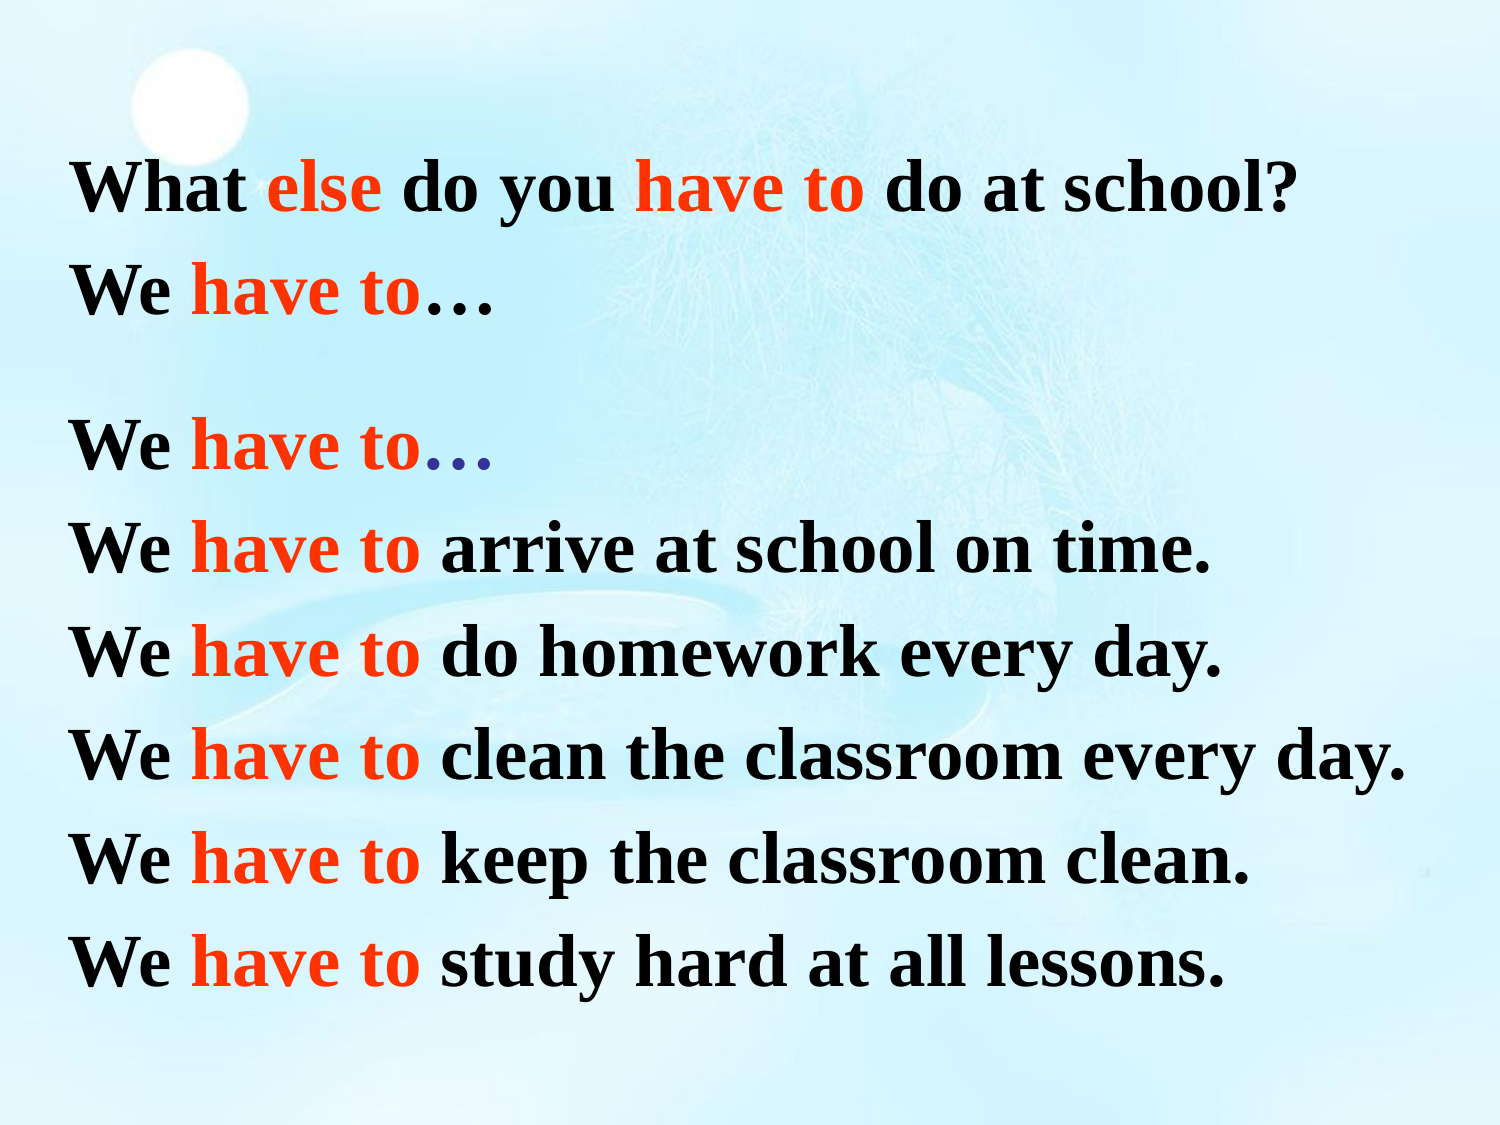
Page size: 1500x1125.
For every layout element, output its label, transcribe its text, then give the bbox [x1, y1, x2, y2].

text_box We have to… We have to arrive at school on time. We have to do homework every day. We have to clean the classroom every day. We have to keep the classroom clean. We have to study hard at all lessons. [53, 373, 1465, 1009]
text_box What else do you have to do at school? We have to… [53, 115, 1400, 338]
picture [0, 0, 1500, 1125]
